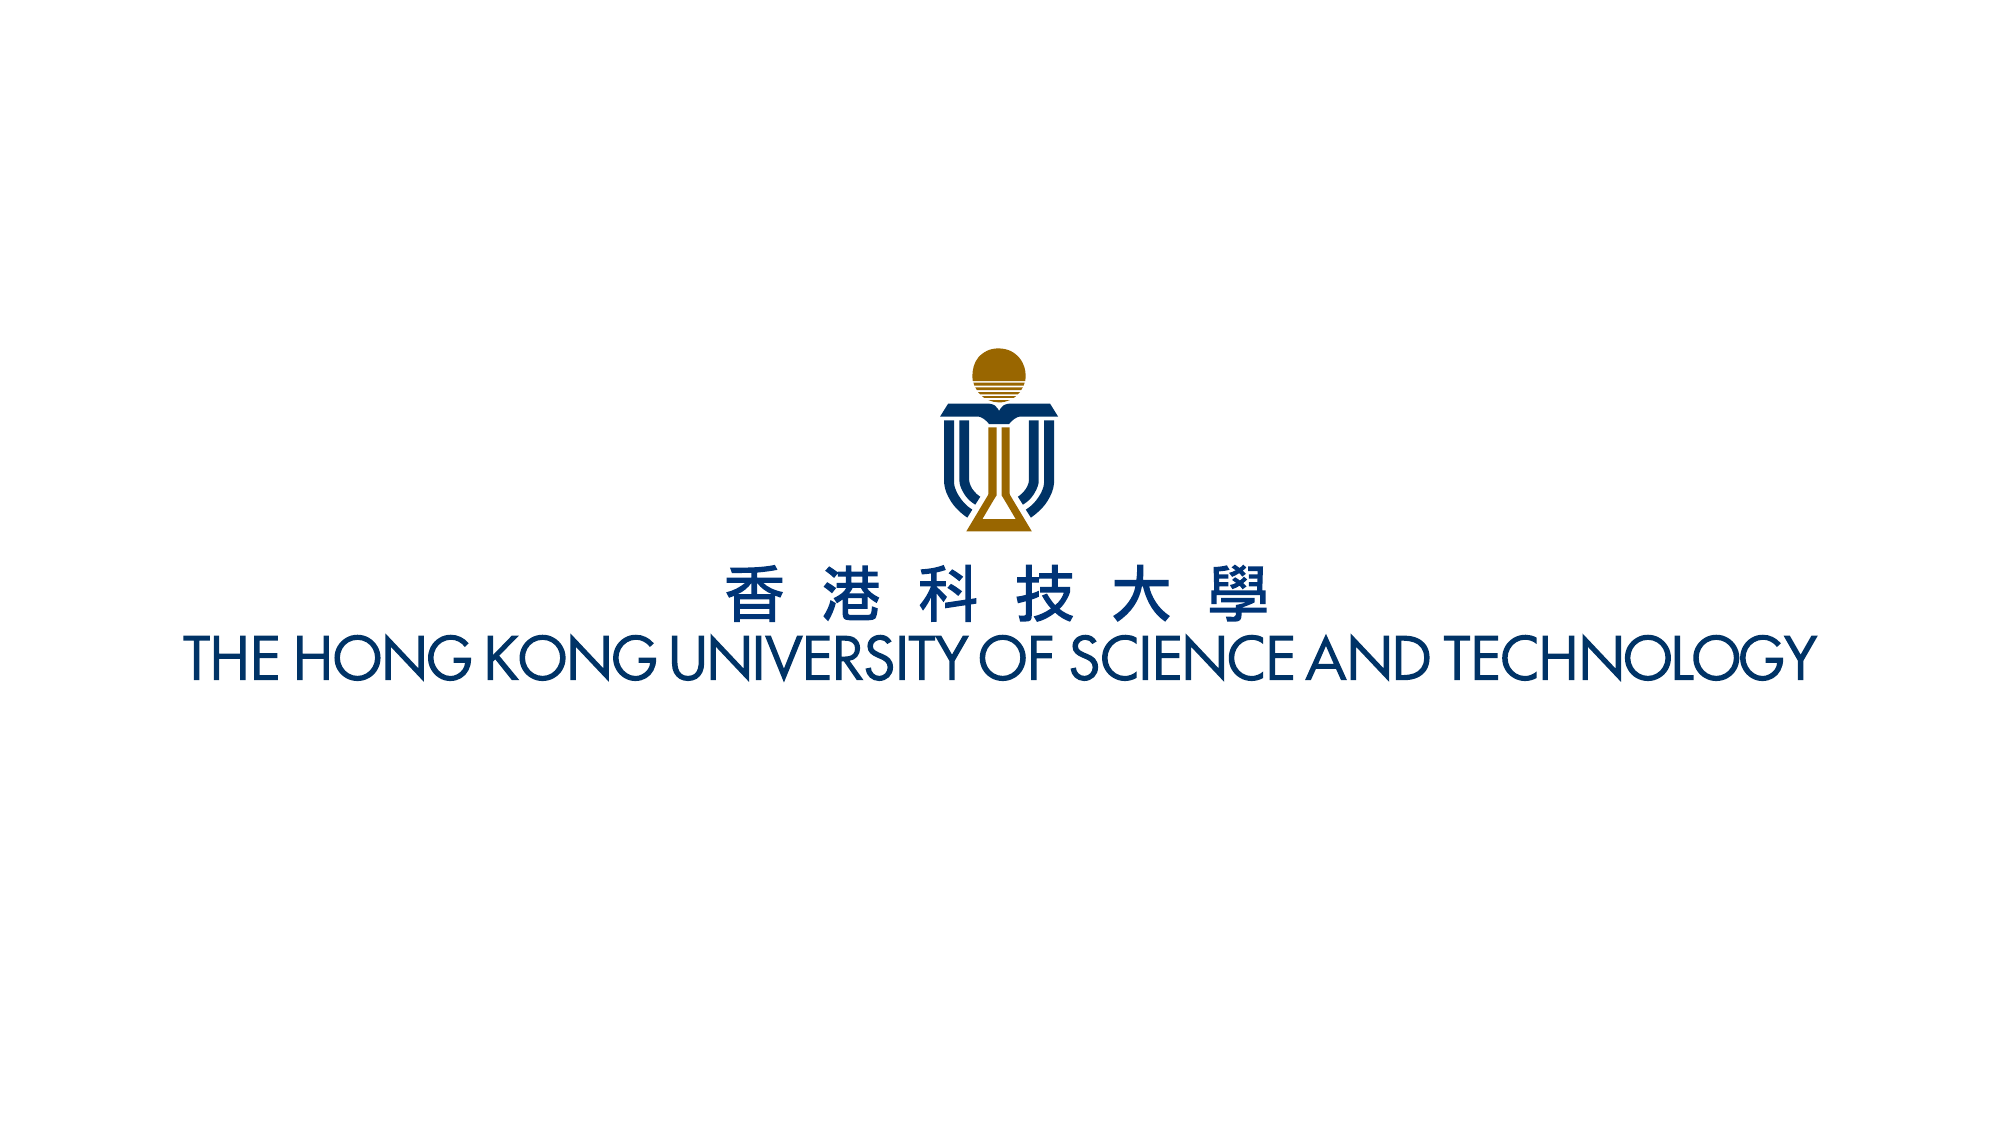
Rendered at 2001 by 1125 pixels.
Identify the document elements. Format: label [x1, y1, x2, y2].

text_box [183, 348, 1818, 683]
